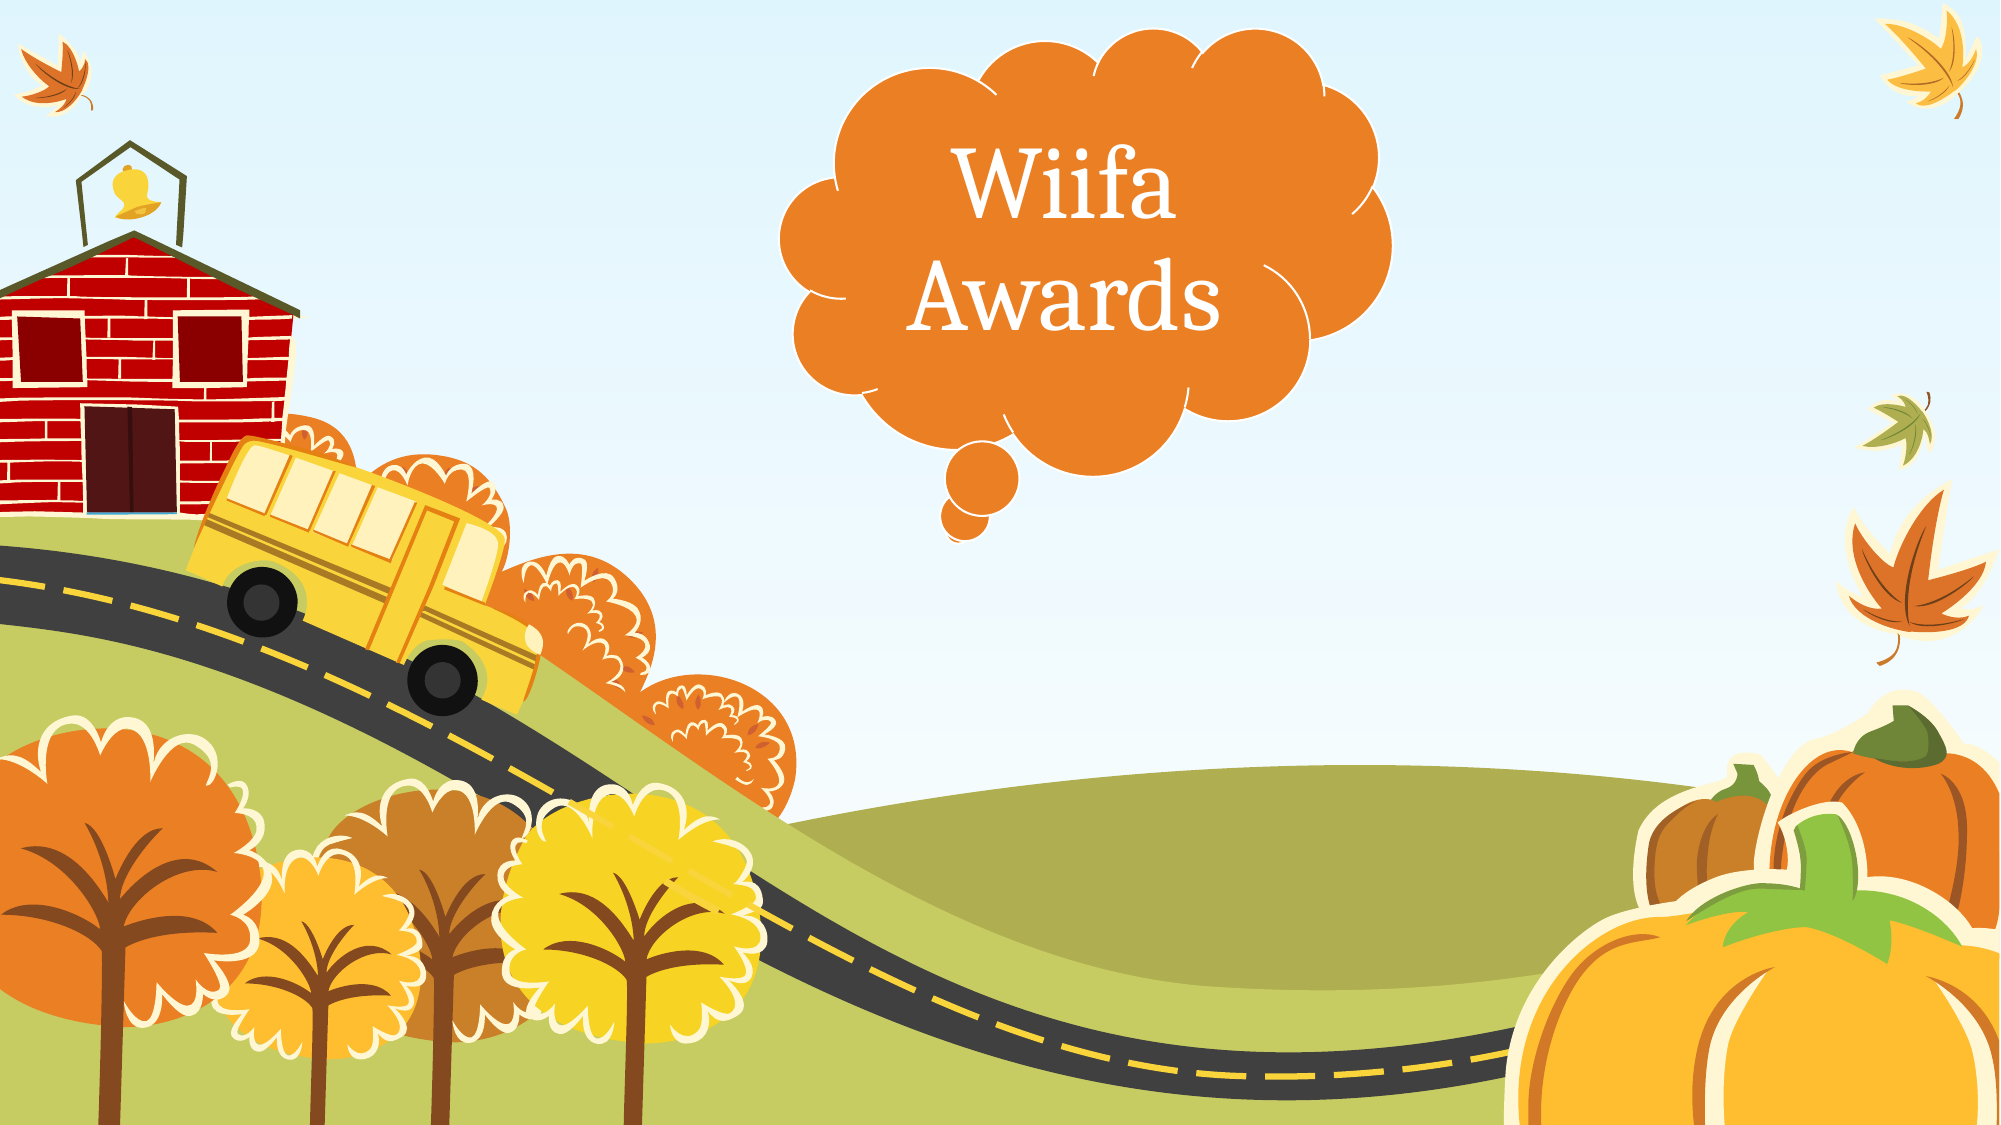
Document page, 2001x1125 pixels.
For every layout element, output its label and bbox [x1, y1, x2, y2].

text_box [439, 27, 1976, 476]
